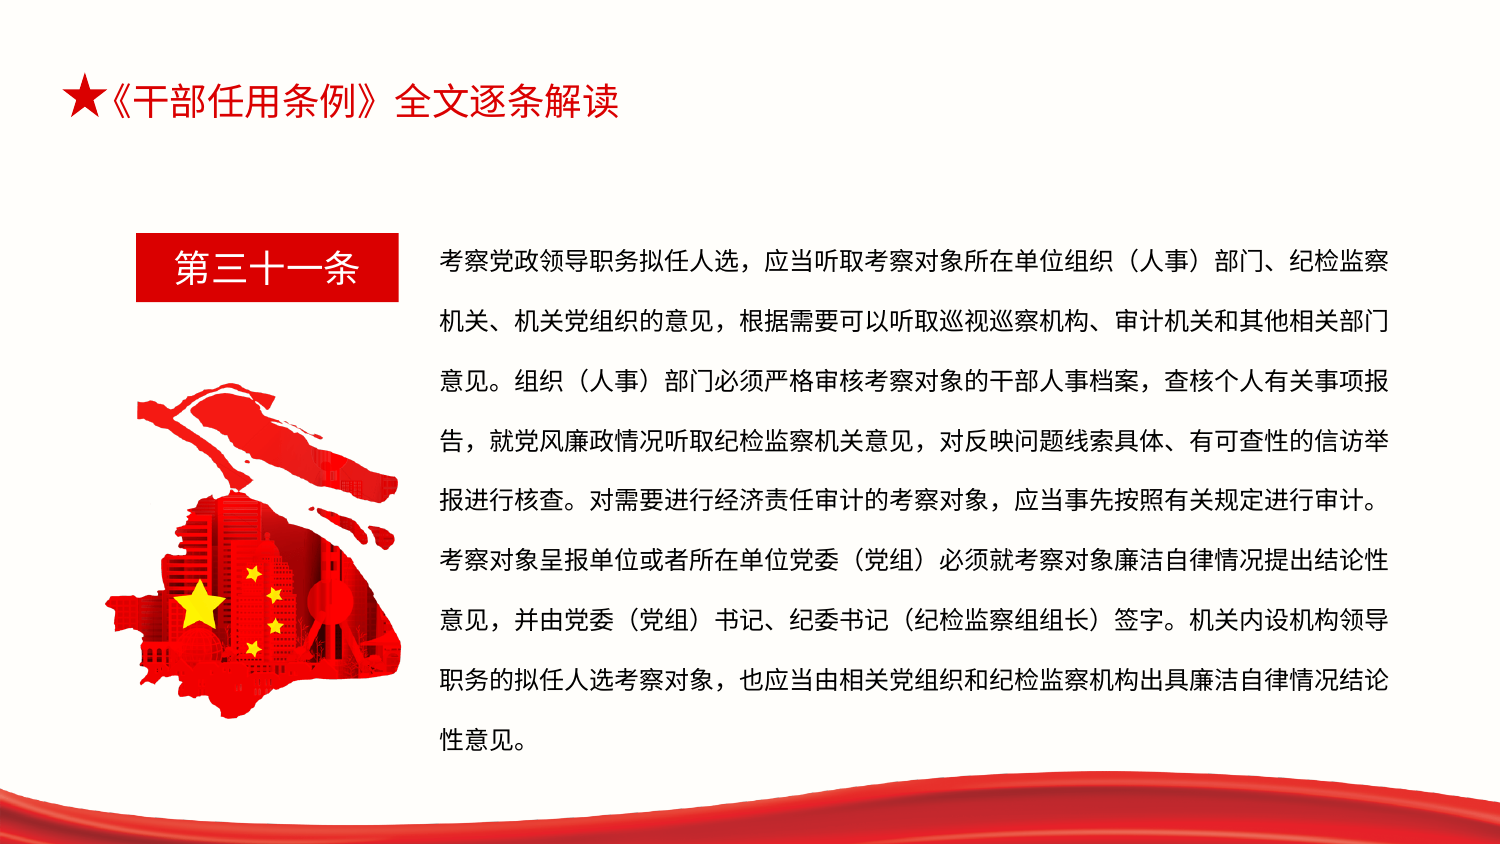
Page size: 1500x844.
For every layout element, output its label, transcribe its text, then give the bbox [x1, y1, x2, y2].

text_box 第三十一条 [136, 233, 399, 303]
text_box 考察党政领导职务拟任人选，应当听取考察对象所在单位组织（人事）部门、纪检监察机关、机关党组织的意见，根据需要可以听取巡视巡察机构、审计机关和其他相关部门意见。组织（人事）部门必须严格审核考察对象的干部人事档案，查核个人有关事项报告，就党风廉政情况听取纪检监察机关意见，对反映问题线索具体、有可查性的信访举报进行核查。对需要进行经济责任审计的考察对象，应当事先按照有关规定进行审计。 考察对象呈报单位或者所在单位党委（党组）必须就考察对象廉洁自律情况提出结论性意见，并由党委（党组）书记、纪委书记（纪检监察组组长）签字。机关内设机构领导职务的拟任人选考察对象，也应当由相关党组织和纪检监察机构出具廉洁自律情况结论性意见。 [424, 208, 1413, 762]
picture [92, 370, 425, 726]
picture [0, 771, 1500, 844]
